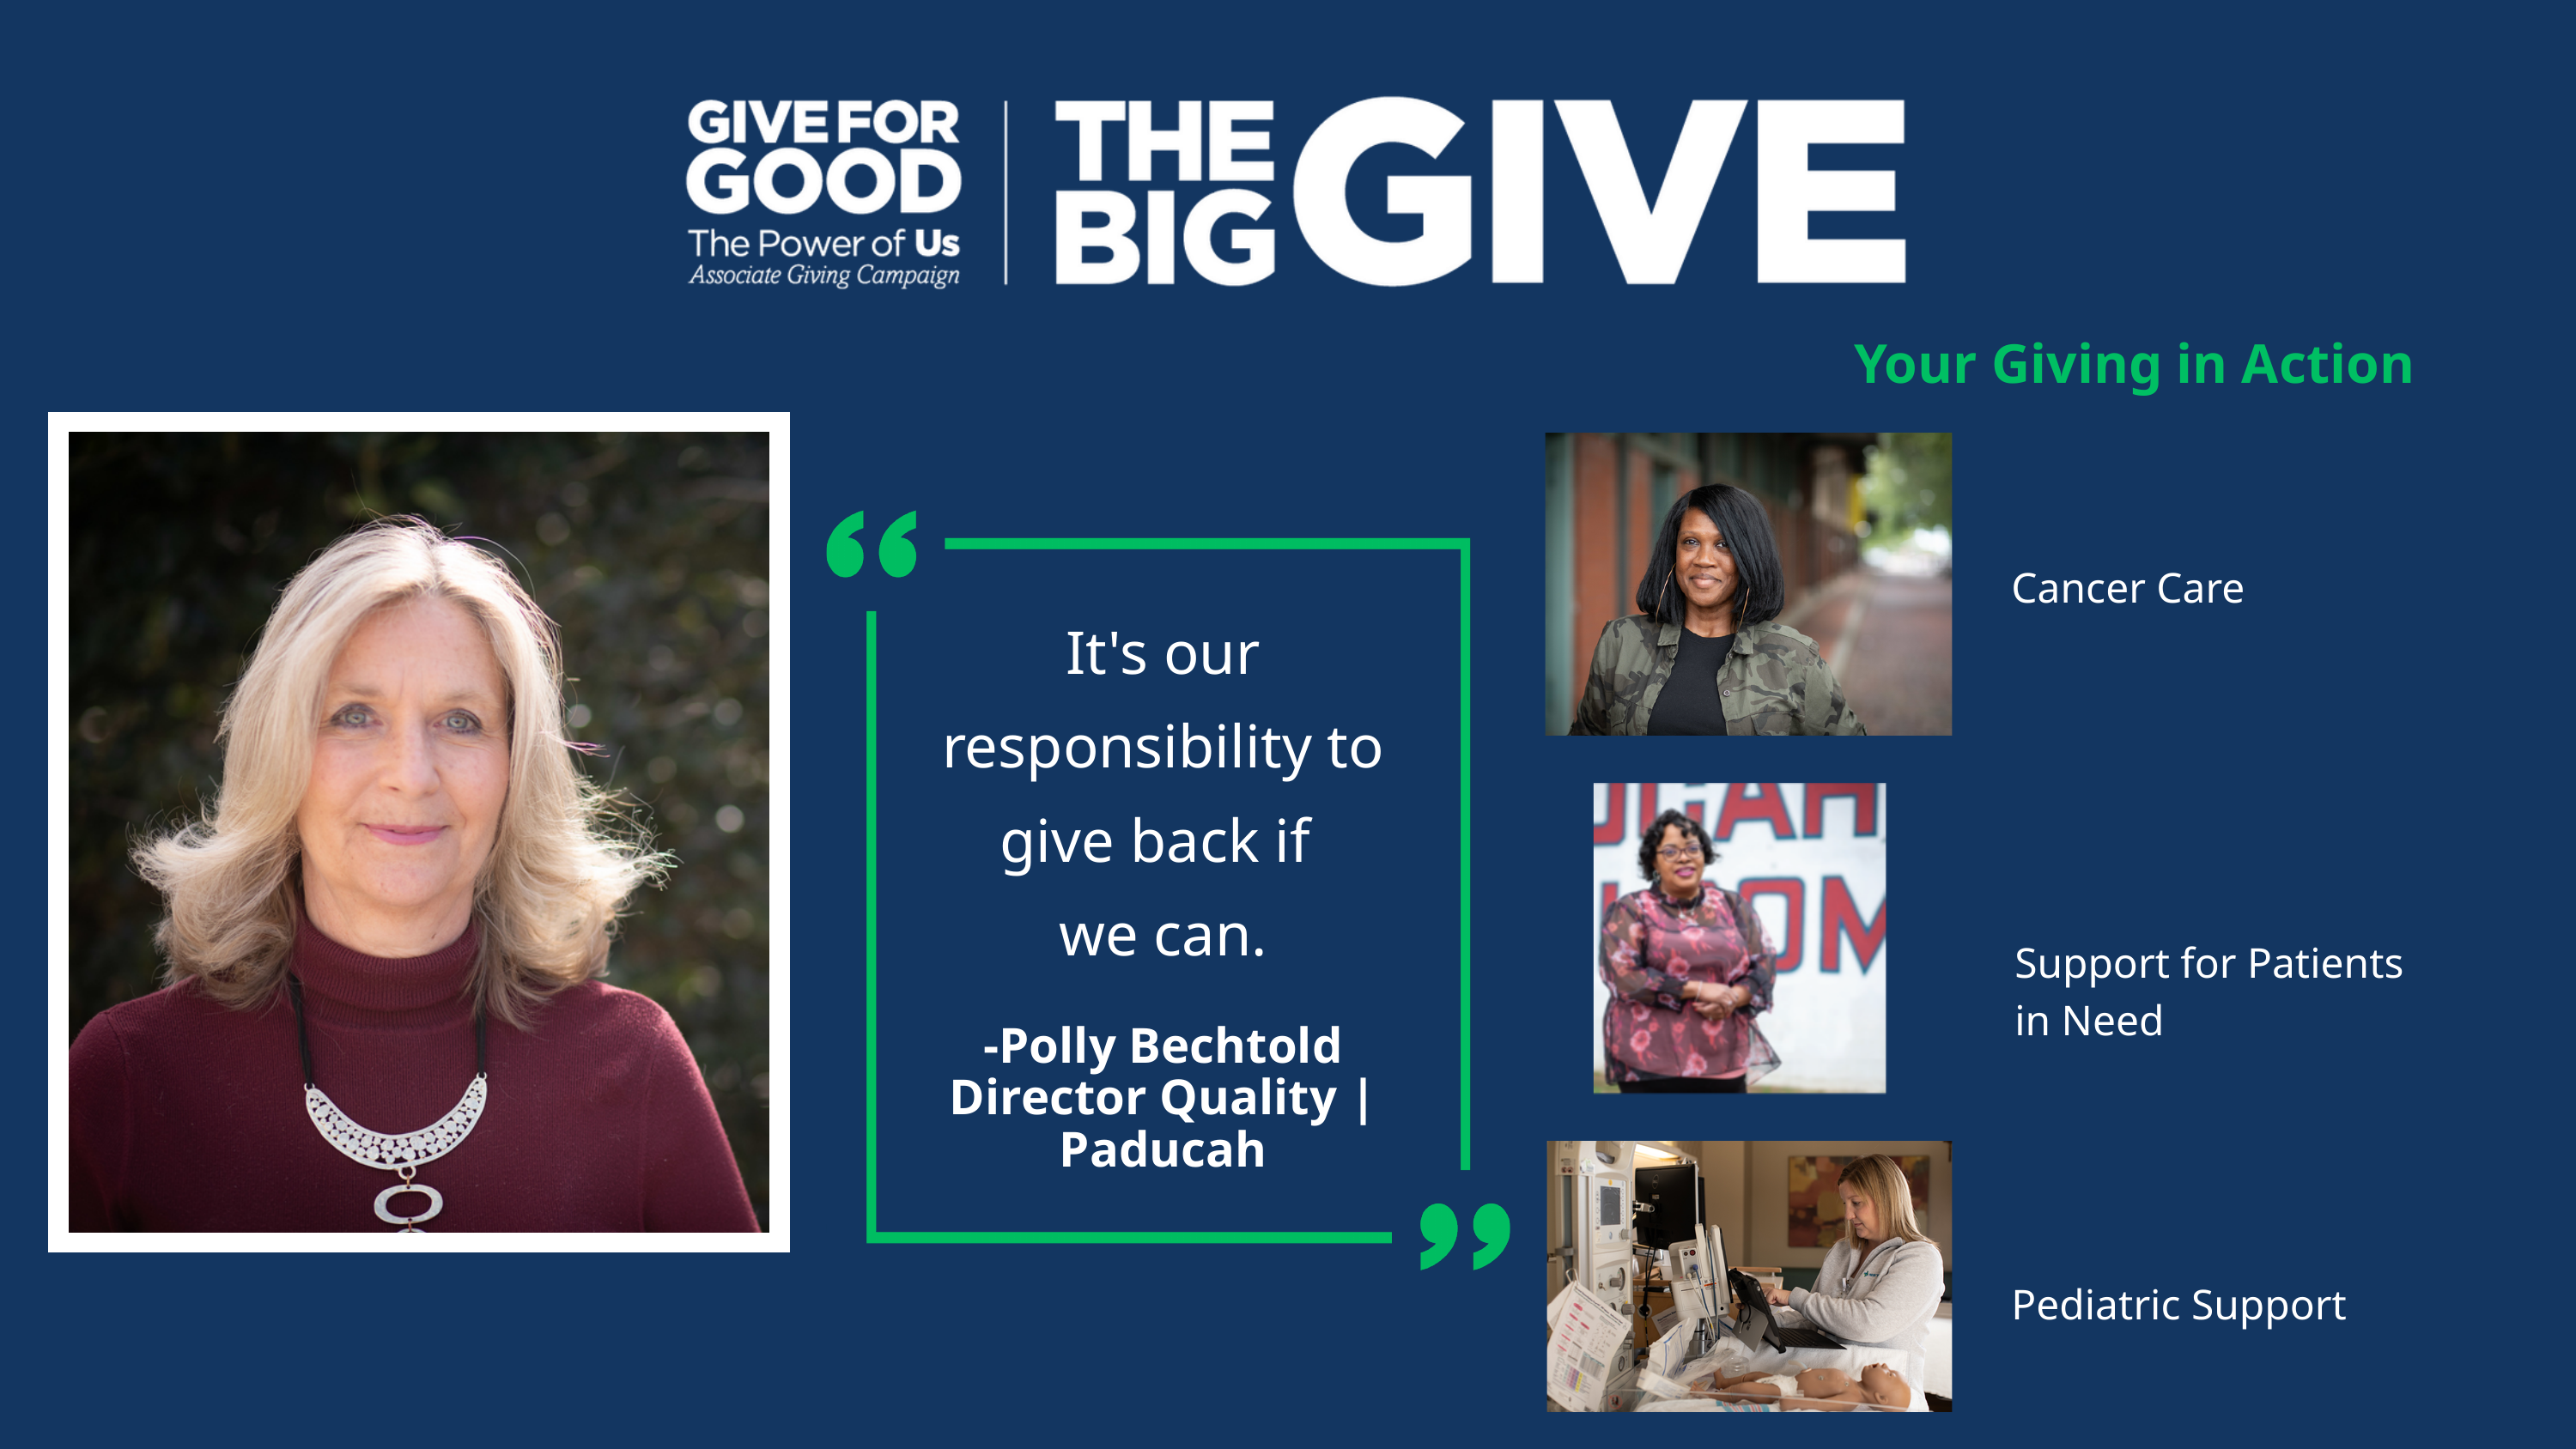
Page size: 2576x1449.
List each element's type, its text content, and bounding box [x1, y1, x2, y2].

text_box It's our responsibility to give back if we can. -Polly Bechtold Director Quality | Paducah [884, 591, 1442, 1178]
text_box Your Giving in Action [1748, 318, 2521, 470]
text_box [1545, 433, 1953, 736]
text_box Pediatric Support [2011, 1270, 2464, 1328]
text_box Cancer Care [2011, 553, 2476, 611]
text_box [663, 39, 1914, 353]
text_box [58, 421, 780, 1243]
text_box [1593, 783, 1887, 1094]
text_box Support for Patients in Need [2014, 929, 2576, 1045]
text_box [1546, 1141, 1953, 1412]
text_box [826, 510, 1510, 1270]
